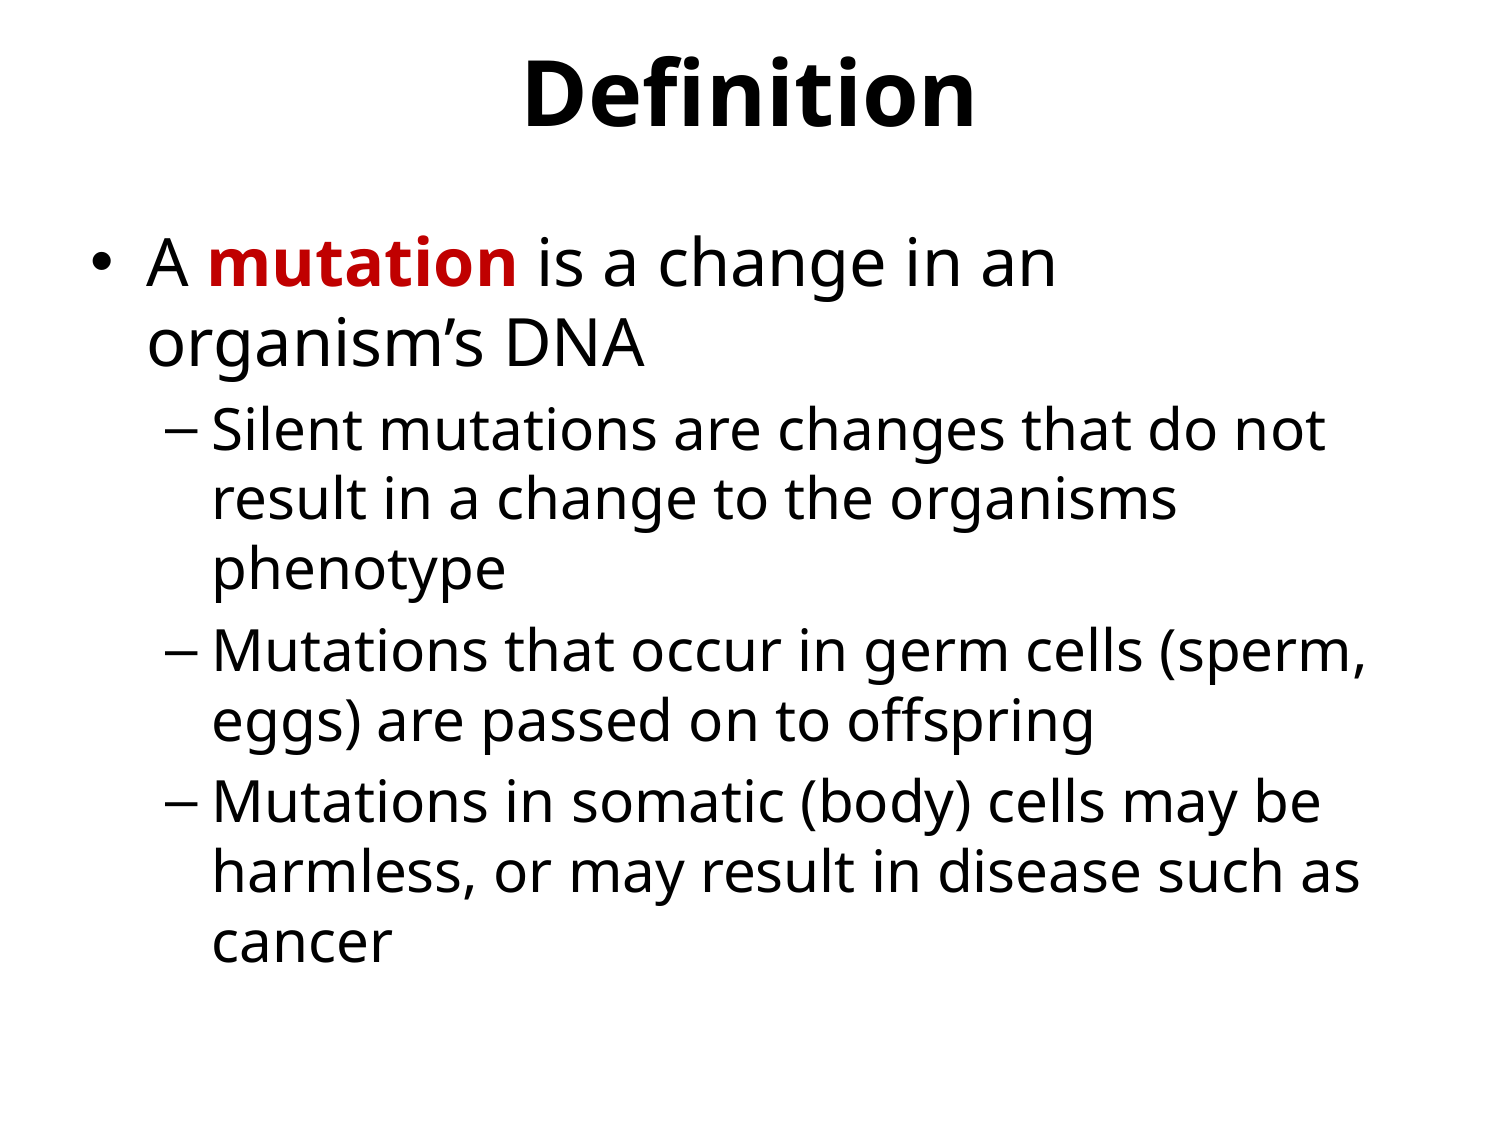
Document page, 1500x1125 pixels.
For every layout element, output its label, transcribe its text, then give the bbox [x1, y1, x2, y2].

list A mutation is a change in an organism’s DNA Silent mutations are changes that do not result in a change to the organisms phenotype Mutations that occur in germ cells (sperm, eggs) are passed on to offspring Mutations in somatic (body) cells may be harmless, or may result in disease such as cancer [74, 212, 1426, 1013]
title Definition [74, 12, 1426, 168]
